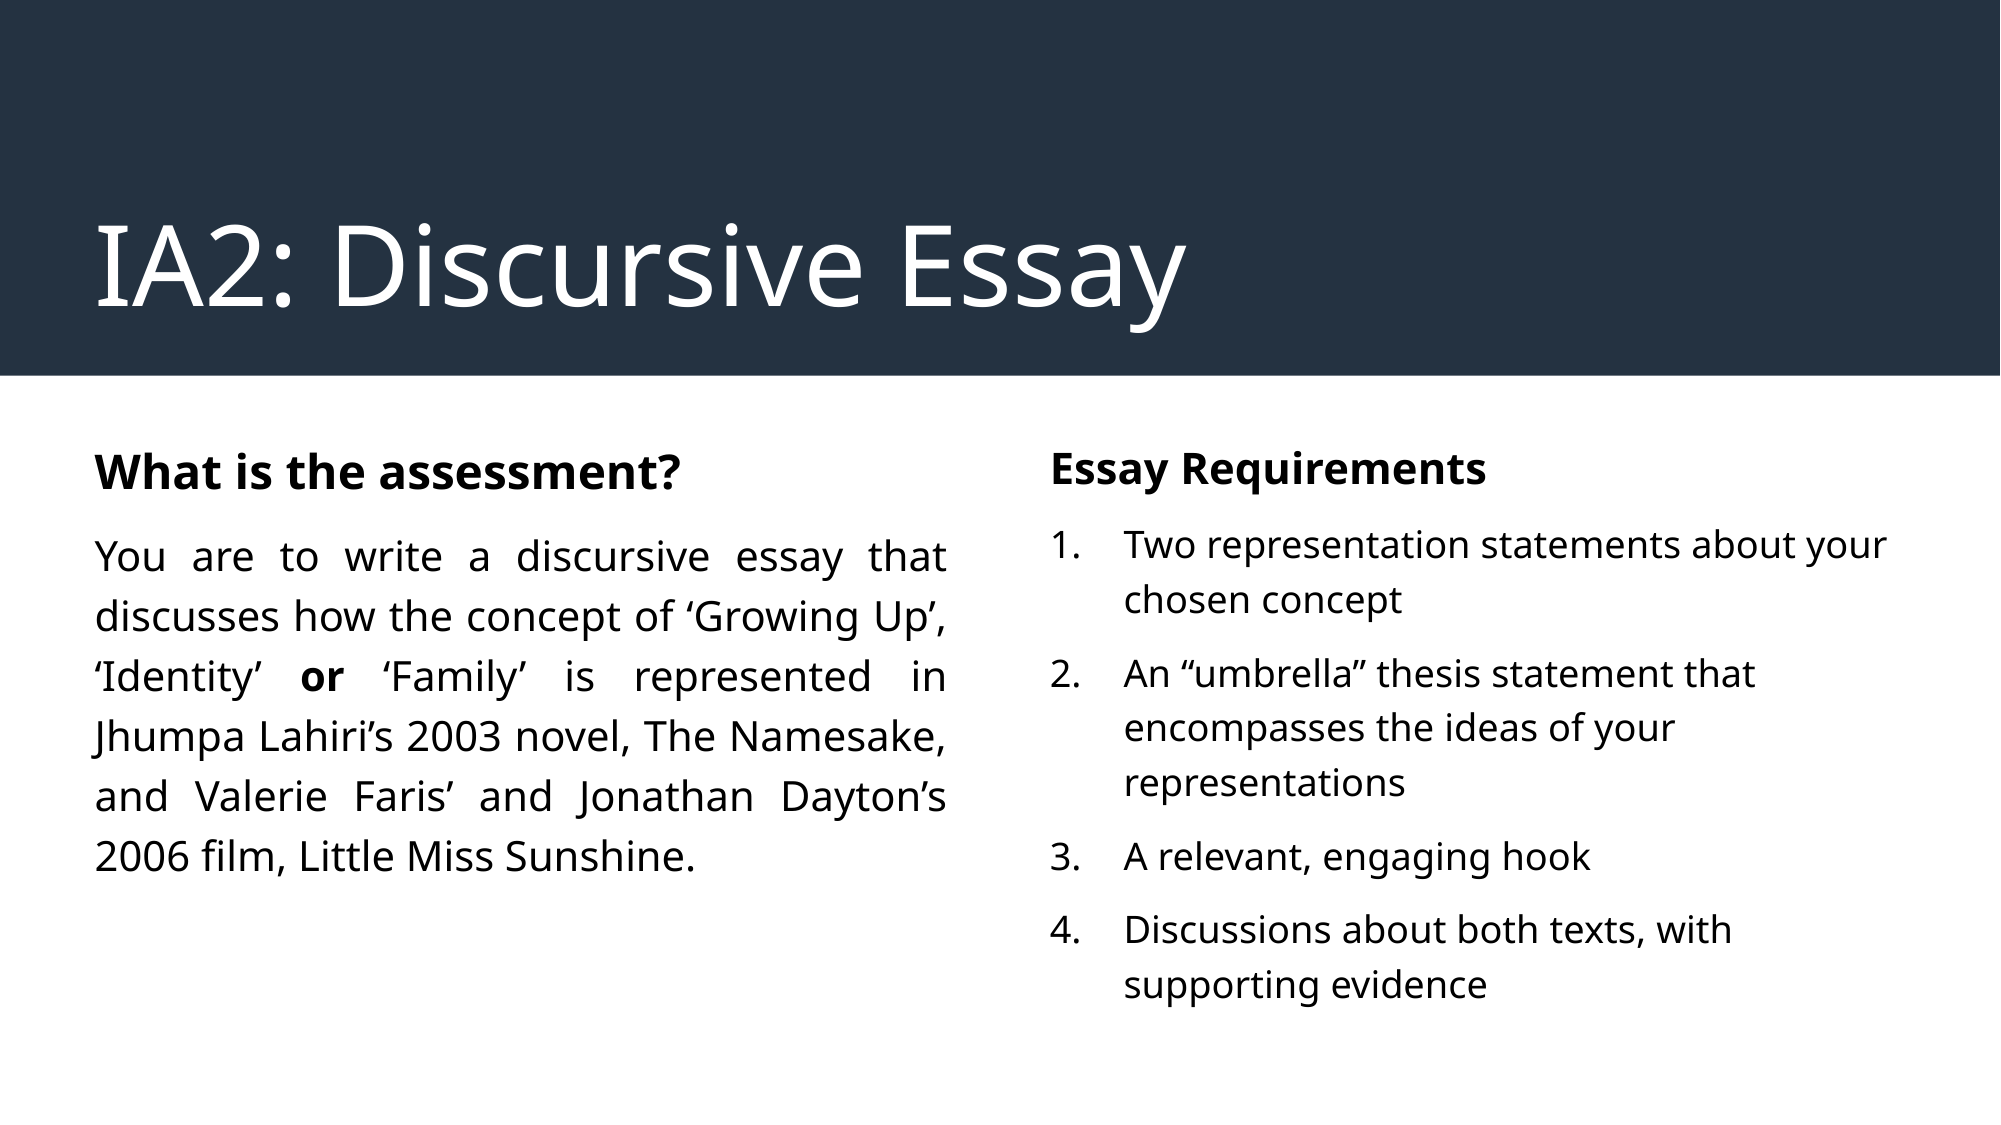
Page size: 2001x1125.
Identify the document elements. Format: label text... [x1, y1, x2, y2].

text_box Essay Requirements Two representation statements about your chosen concept An “umbrella” thesis statement that encompasses the ideas of your representations A relevant, engaging hook Discussions about both texts, with supporting evidence [1034, 422, 1918, 1014]
list What is the assessment? You are to write a discursive essay that discusses how the concept of ‘Growing Up’, ‘Identity’ or ‘Family’ is represented in Jhumpa Lahiri’s 2003 novel, The Namesake, and Valerie Faris’ and Jonathan Dayton’s 2006 film, Little Miss Sunshine. [79, 422, 963, 1014]
title IA2: Discursive Essay [79, 59, 1863, 337]
